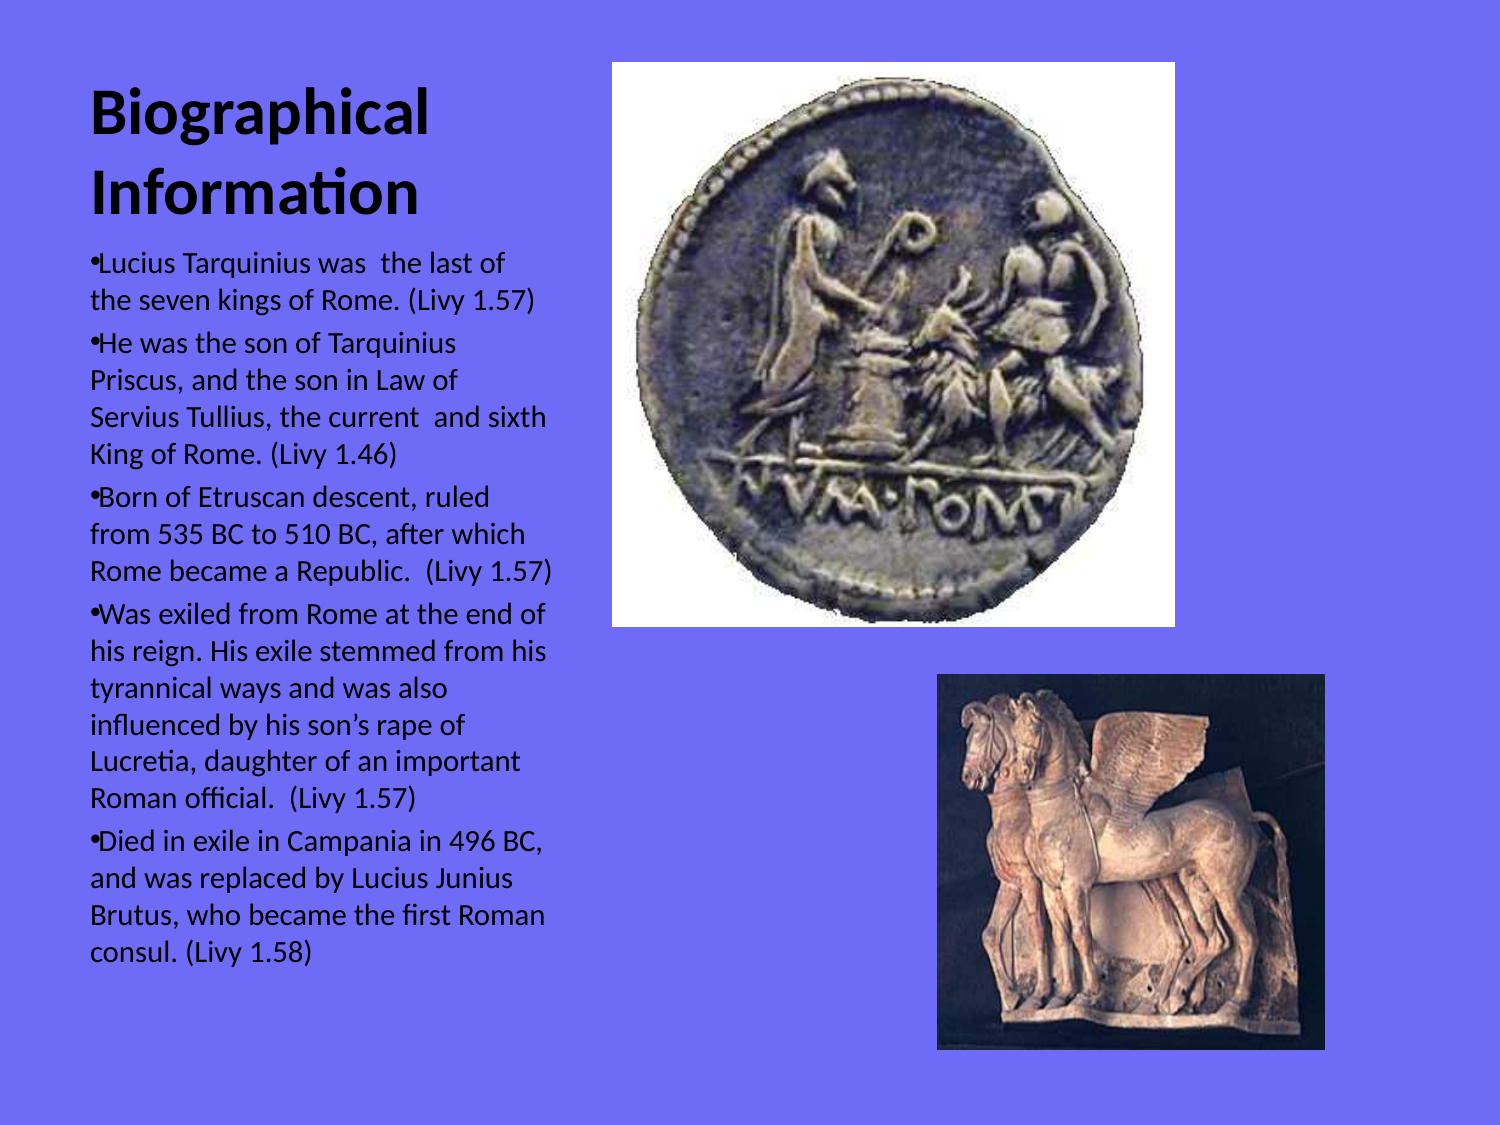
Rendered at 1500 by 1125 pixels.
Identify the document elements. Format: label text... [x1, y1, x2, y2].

picture [937, 674, 1325, 1051]
list Lucius Tarquinius was the last of the seven kings of Rome. (Livy 1.57) He was the son of Tarquinius Priscus, and the son in Law of Servius Tullius, the current and sixth King of Rome. (Livy 1.46) Born of Etruscan descent, ruled from 535 BC to 510 BC, after which Rome became a Republic. (Livy 1.57) Was exiled from Rome at the end of his reign. His exile stemmed from his tyrannical ways and was also influenced by his son’s rape of Lucretia, daughter of an important Roman official. (Livy 1.57) Died in exile in Campania in 496 BC, and was replaced by Lucius Junius Brutus, who became the first Roman consul. (Livy 1.58) [74, 235, 569, 1006]
picture [612, 62, 1176, 627]
title Biographical Information [74, 44, 569, 235]
